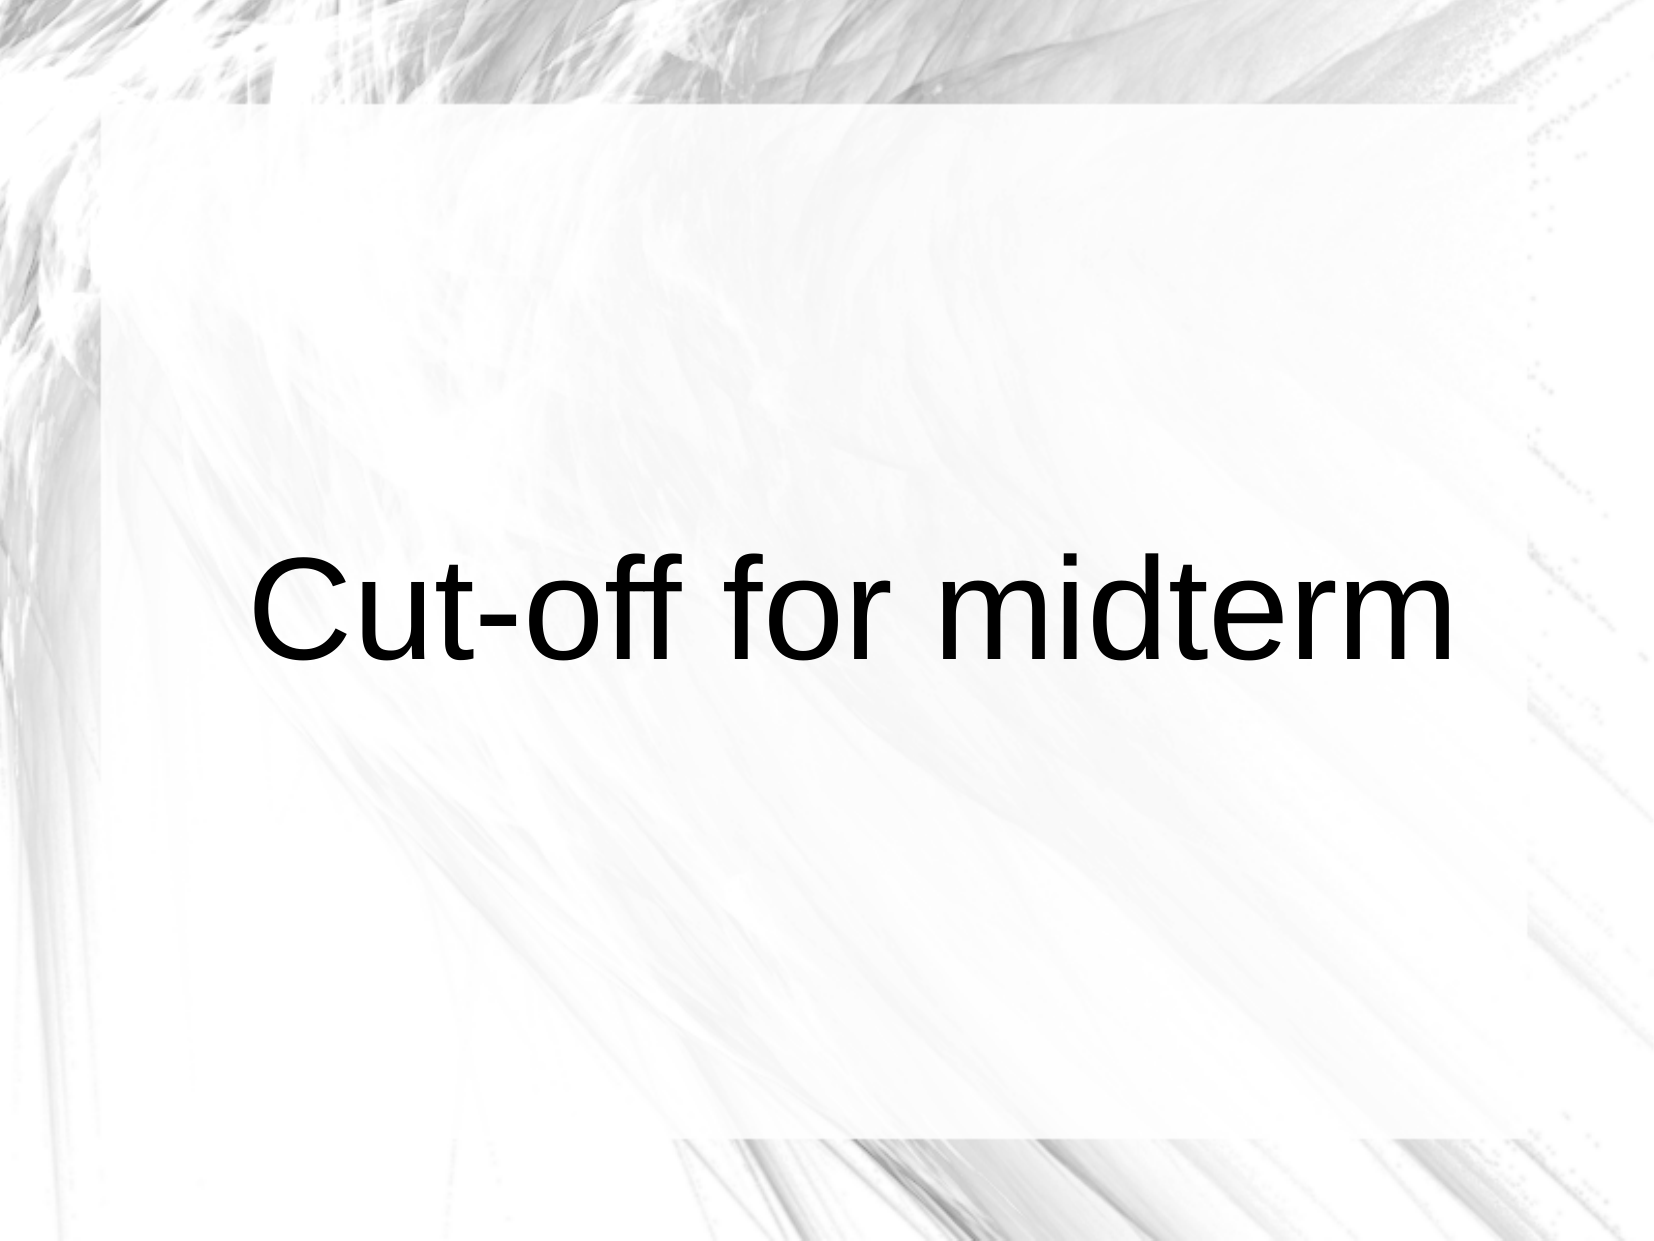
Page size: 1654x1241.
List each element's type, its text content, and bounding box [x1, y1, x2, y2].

picture [0, 0, 1654, 1241]
list Cut-off for midterm [118, 319, 1571, 1109]
